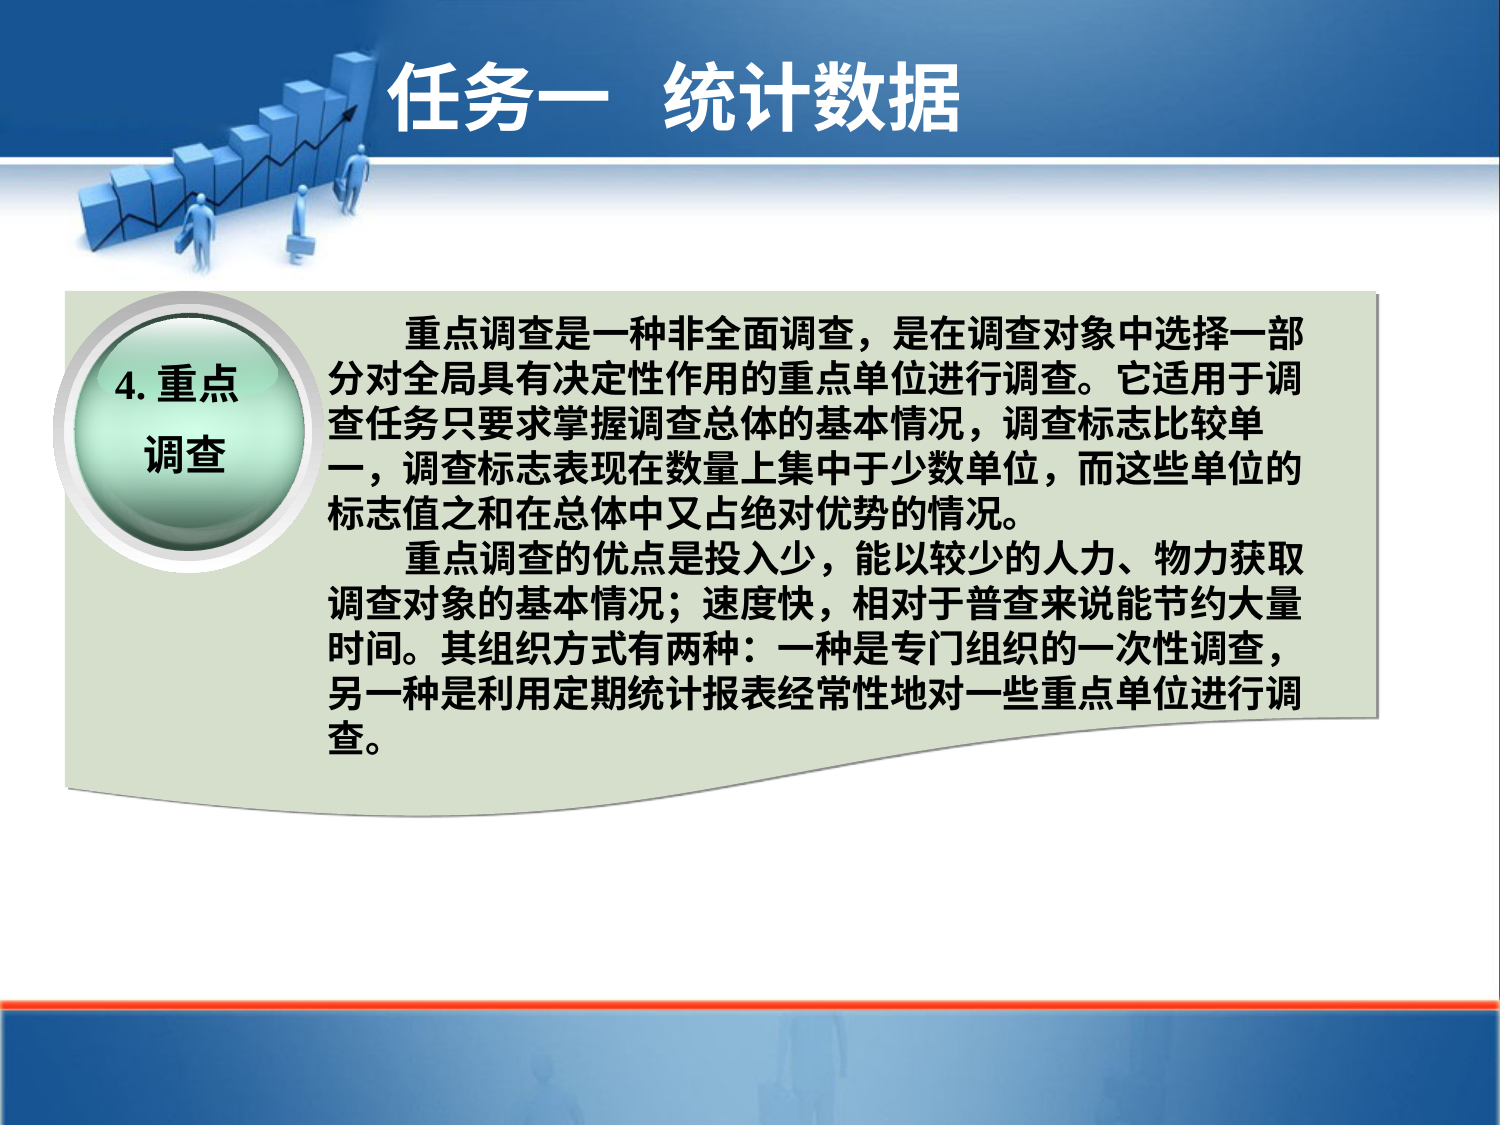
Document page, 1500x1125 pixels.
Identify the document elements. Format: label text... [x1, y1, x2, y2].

text_box 重点调查是一种非全面调查，是在调查对象中选择一部分对全局具有决定性作用的重点单位进行调查。它适用于调查任务只要求掌握调查总体的基本情况，调查标志比较单一，调查标志表现在数量上集中于少数单位，而这些单位的标志值之和在总体中又占绝对优势的情况。 重点调查的优点是投入少，能以较少的人力、物力获取调查对象的基本情况；速度快，相对于普查来说能节约大量时间。其组织方式有两种：一种是专门组织的一次性调查，另一种是利用定期统计报表经常性地对一些重点单位进行调查。 [312, 302, 1329, 768]
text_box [52, 290, 325, 573]
picture [0, 0, 1500, 1125]
text_box [325, 290, 1377, 718]
text_box 任务一 统计数据 [372, 42, 1500, 148]
text_box [64, 581, 822, 816]
